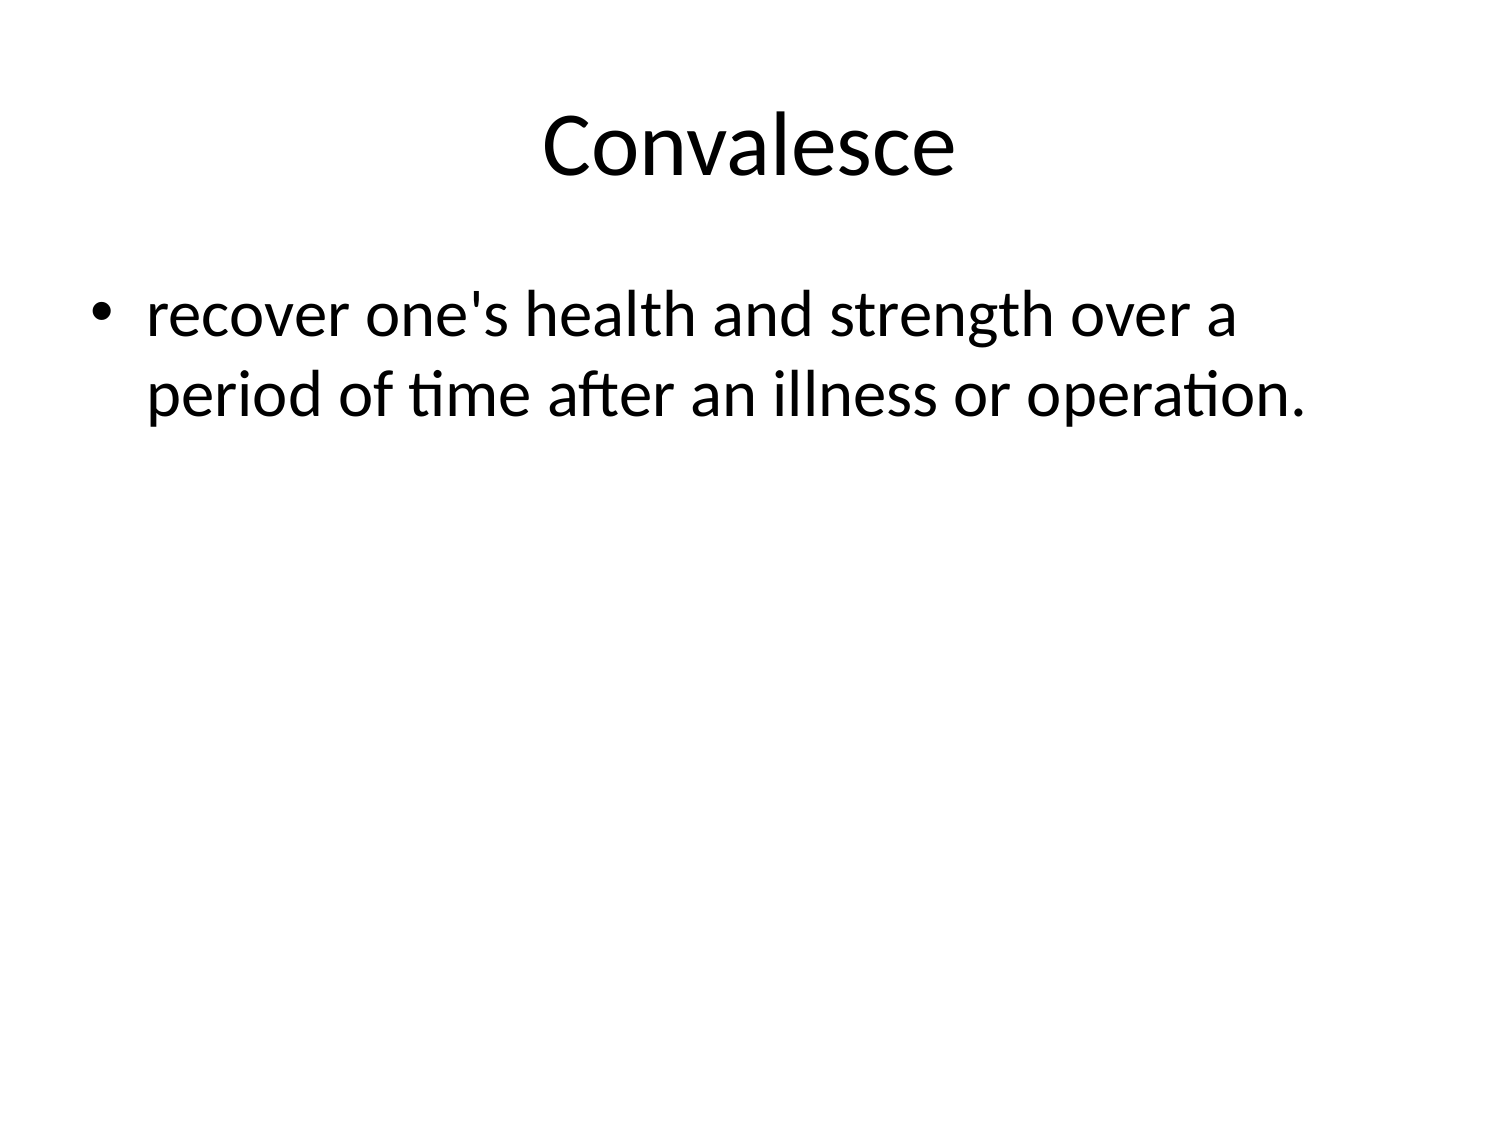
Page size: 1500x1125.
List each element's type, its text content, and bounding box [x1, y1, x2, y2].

title Convalesce [75, 45, 1425, 233]
list recover one's health and strength over a period of time after an illness or operation. [75, 262, 1425, 1005]
